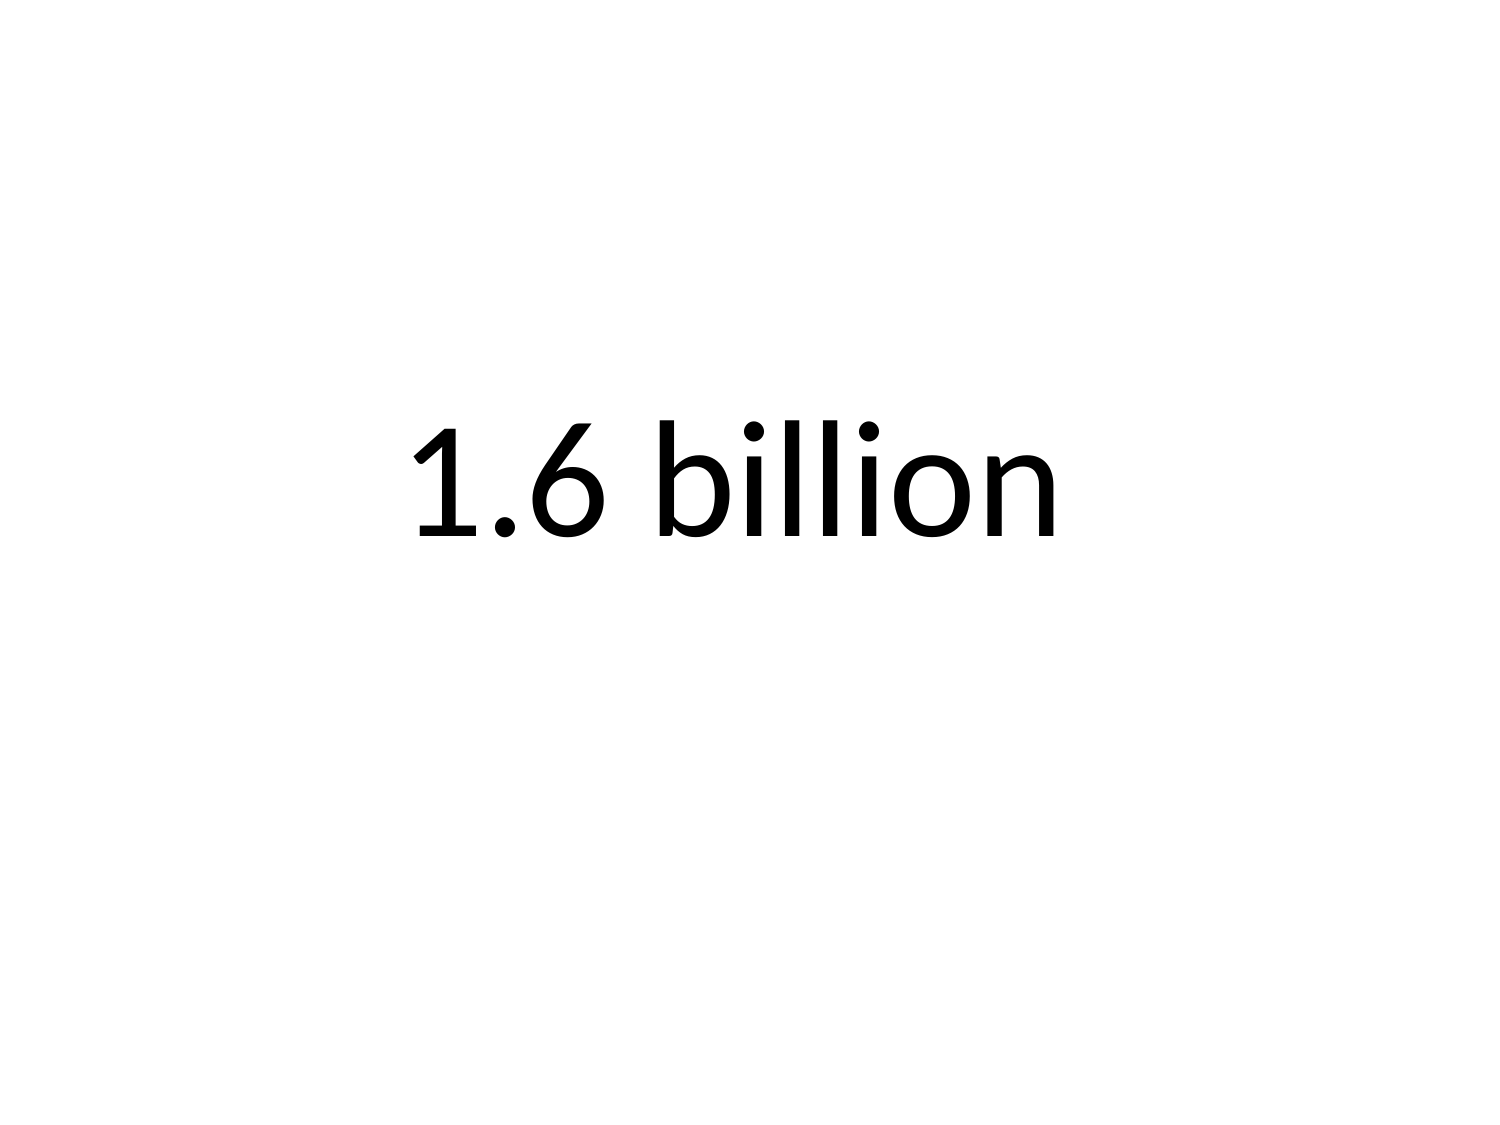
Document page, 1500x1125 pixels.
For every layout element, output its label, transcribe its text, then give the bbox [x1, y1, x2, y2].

title 1.6 billion [0, 349, 1275, 591]
